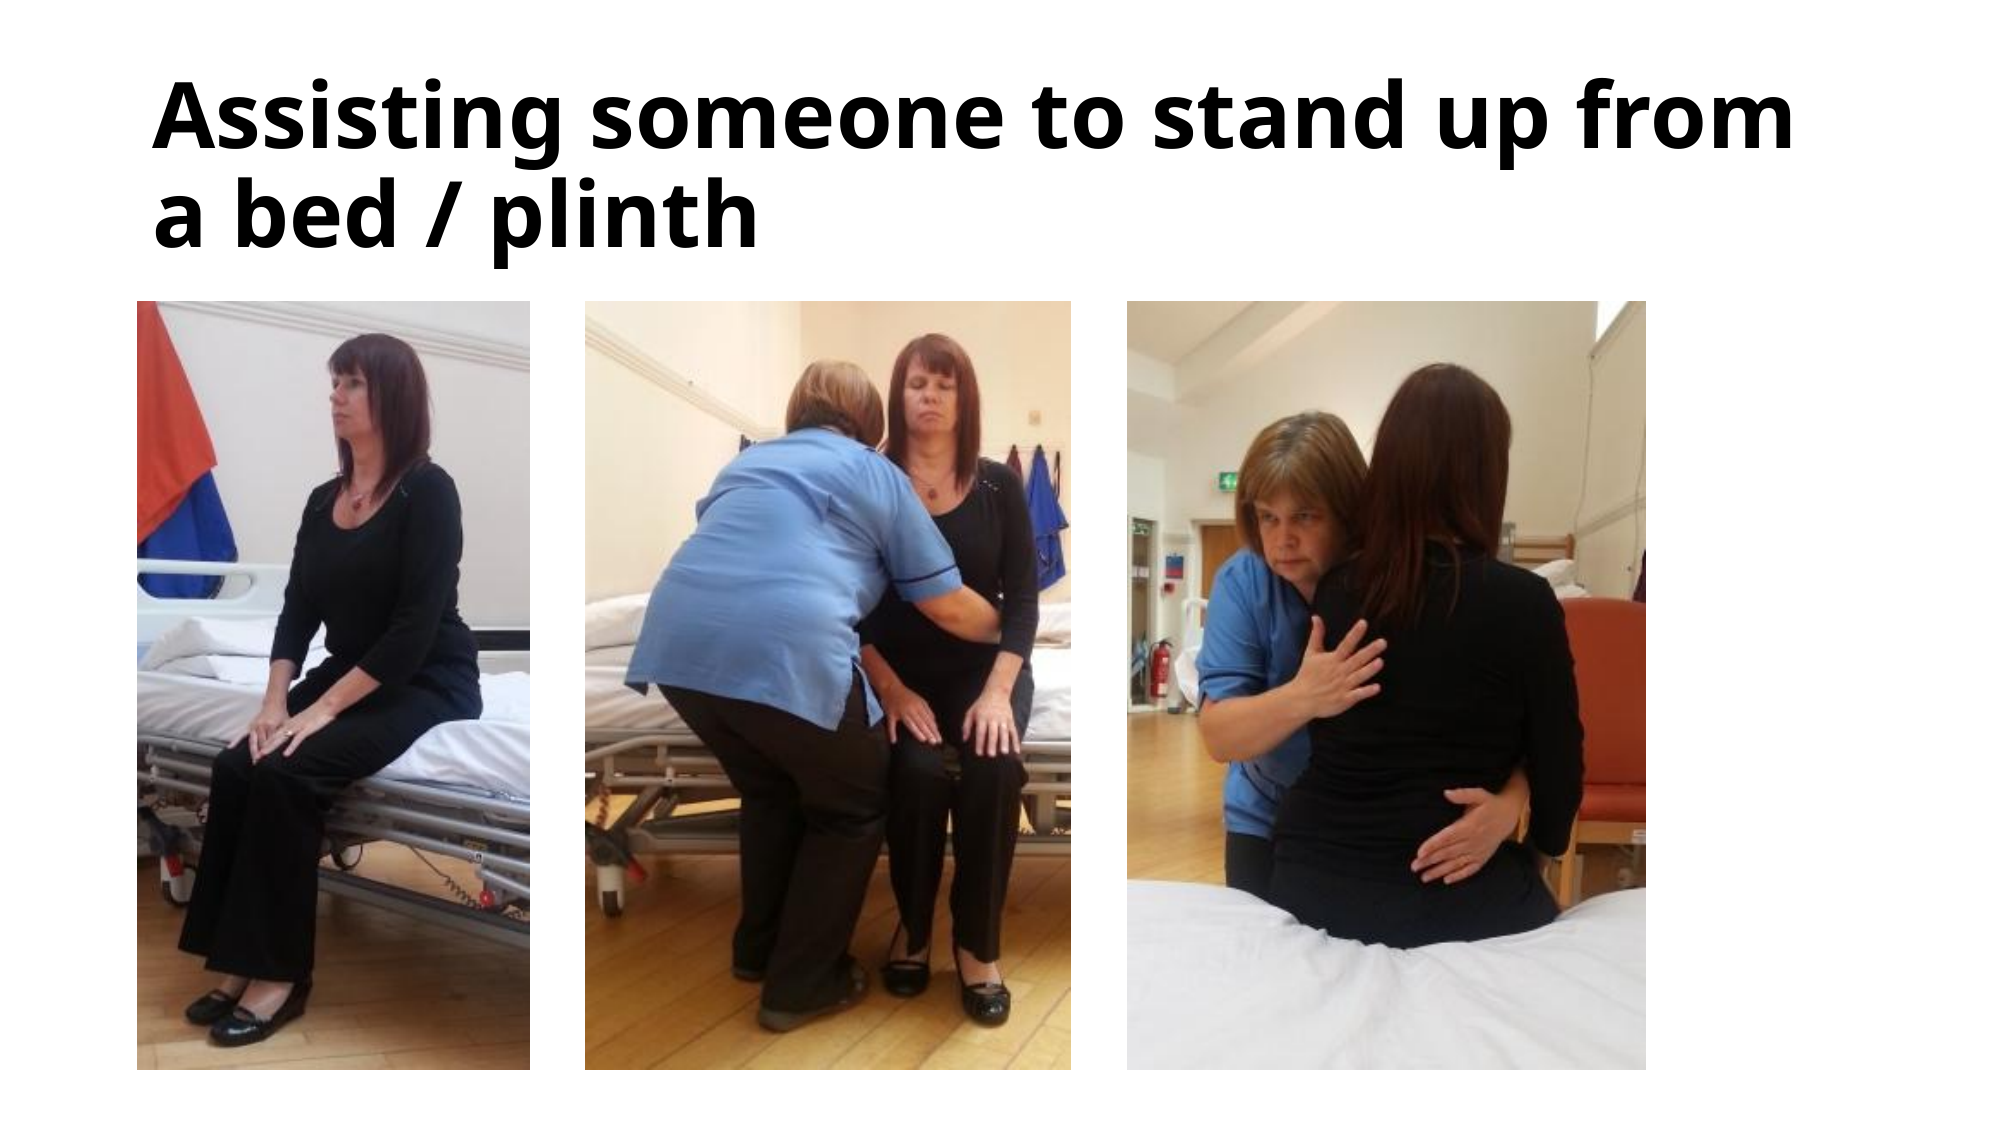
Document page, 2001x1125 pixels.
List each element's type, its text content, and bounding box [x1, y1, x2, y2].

picture [137, 301, 530, 1070]
picture [585, 301, 1071, 1070]
title Assisting someone to stand up from a bed / plinth [137, 59, 1863, 278]
picture [1127, 301, 1646, 1070]
